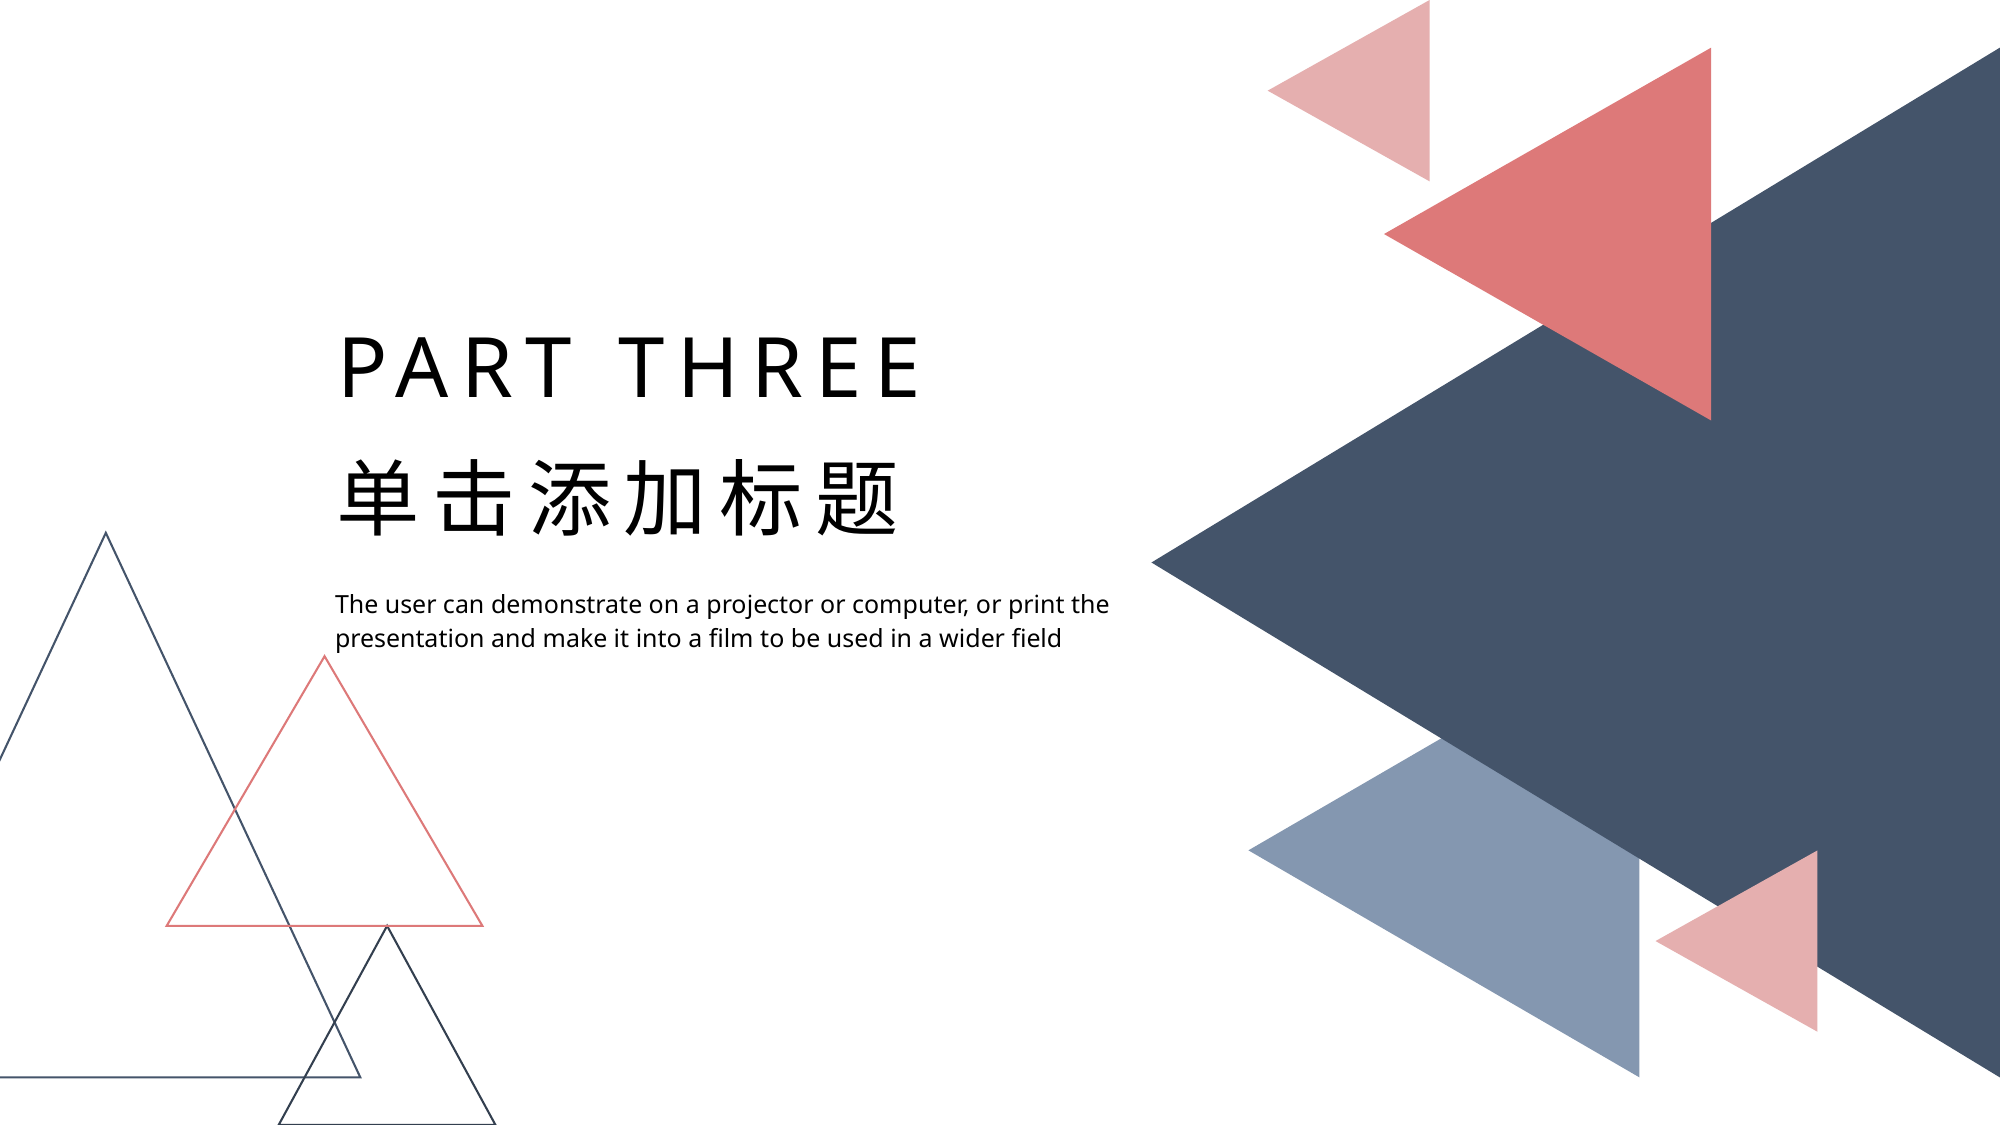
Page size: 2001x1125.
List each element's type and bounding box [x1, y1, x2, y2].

text_box [0, 0, 2000, 1125]
